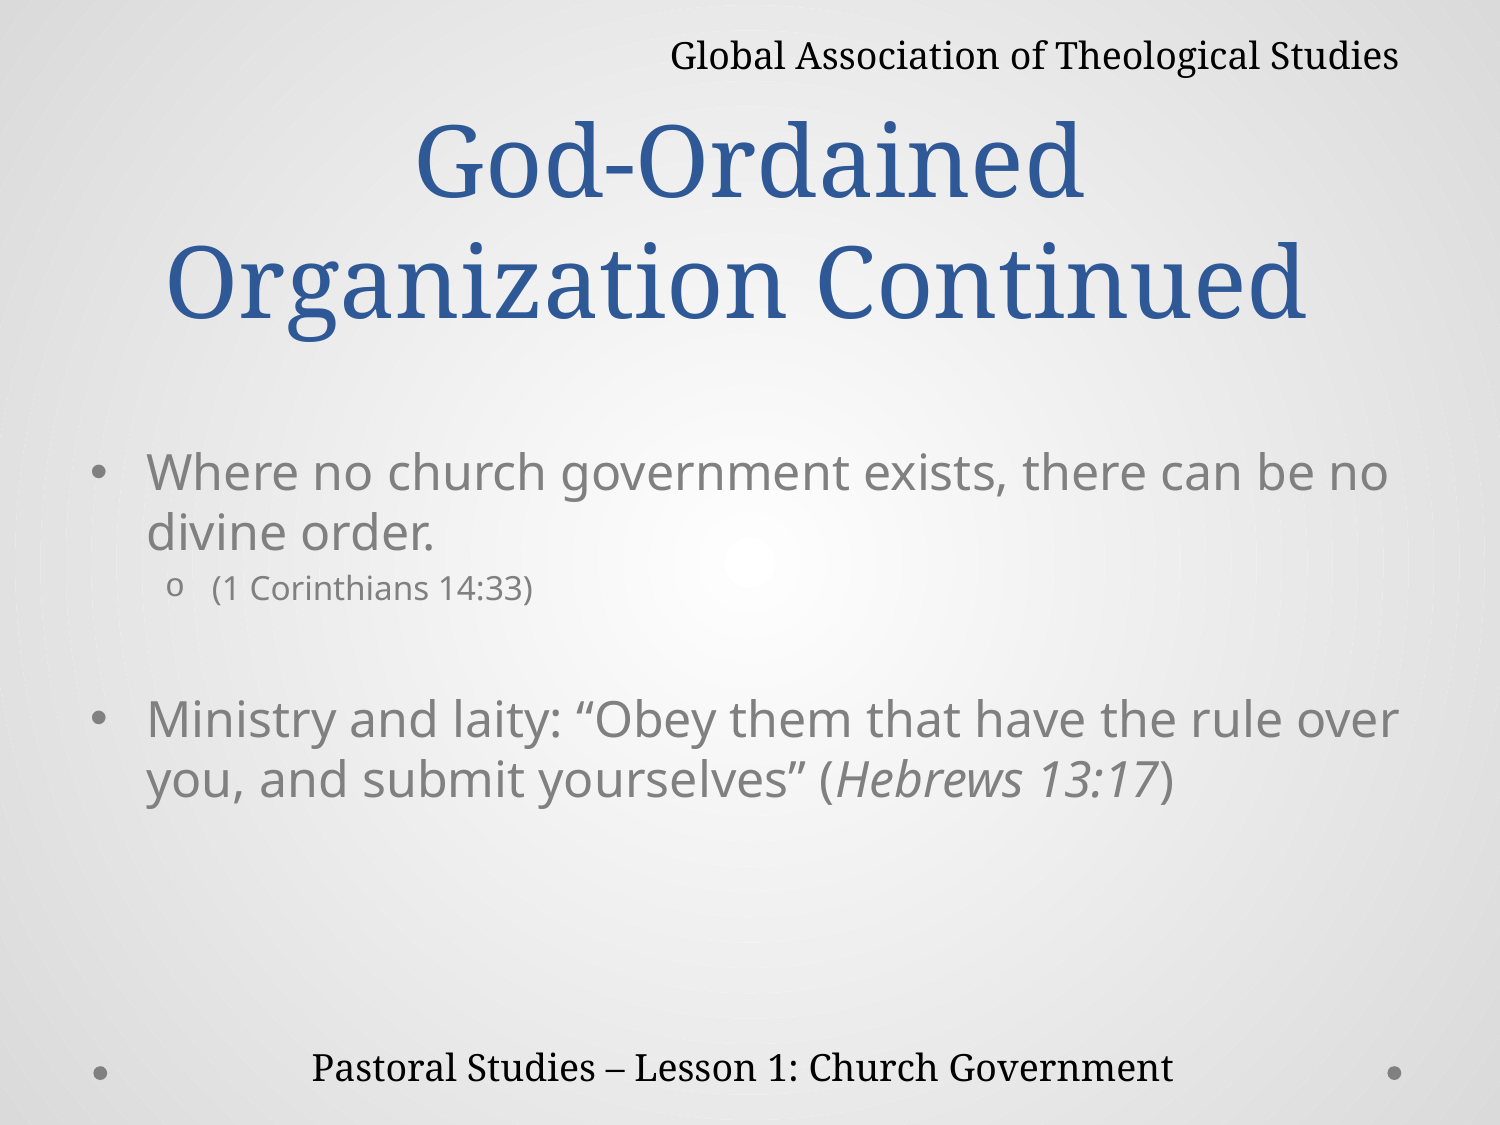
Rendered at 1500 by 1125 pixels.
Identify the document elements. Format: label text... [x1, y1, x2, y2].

text_box Global Association of Theological Studies [466, 24, 1425, 85]
text_box Pastoral Studies – Lesson 1: Church Government [113, 1036, 1373, 1097]
list Where no church government exists, there can be no divine order. (1 Corinthians 14:33) Ministry and laity: “Obey them that have the rule over you, and submit yourselves” (Hebrews 13:17) [75, 433, 1462, 959]
title God-Ordained Organization Continued [75, 88, 1425, 352]
